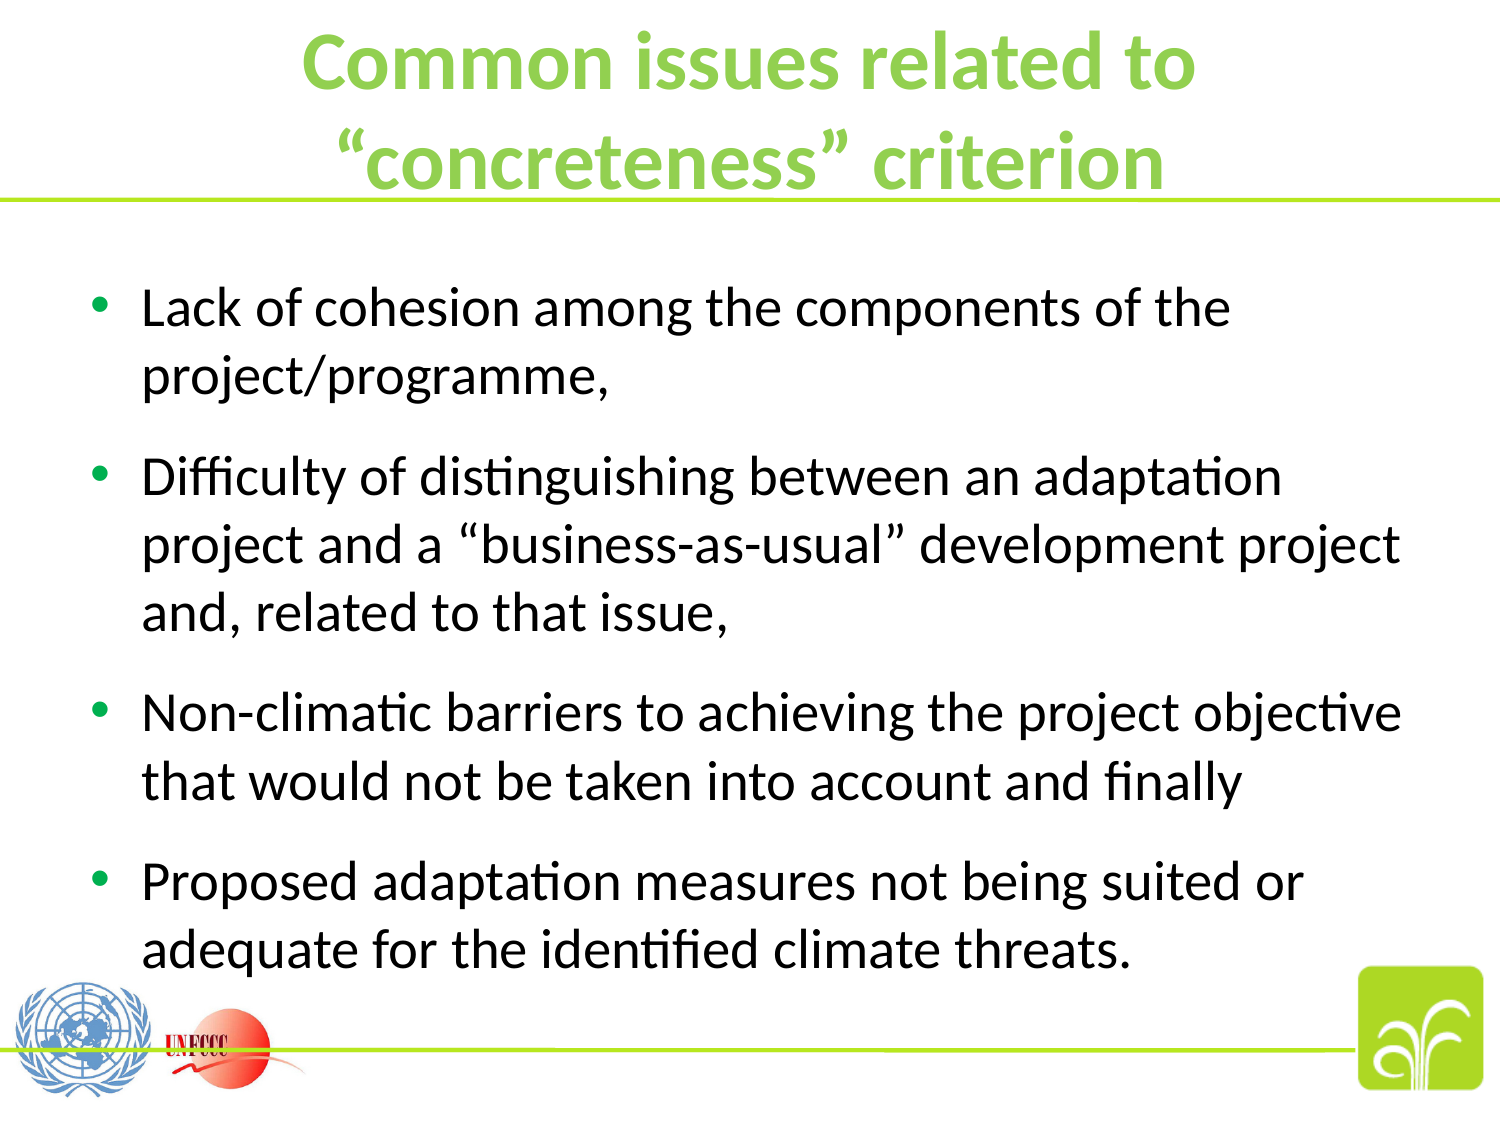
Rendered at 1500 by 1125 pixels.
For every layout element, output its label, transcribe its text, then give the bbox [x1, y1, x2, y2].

picture [12, 974, 313, 1047]
picture [12, 1053, 313, 1107]
title Common issues related to “concreteness” criterion [74, 12, 1426, 201]
picture [1324, 948, 1500, 1105]
list Lack of cohesion among the components of the project/programme, Difficulty of distinguishing between an adaptation project and a “business-as-usual” development project and, related to that issue, Non-climatic barriers to achieving the project objective that would not be taken into account and finally Proposed adaptation measures not being suited or adequate for the identified climate threats. [74, 262, 1426, 1006]
